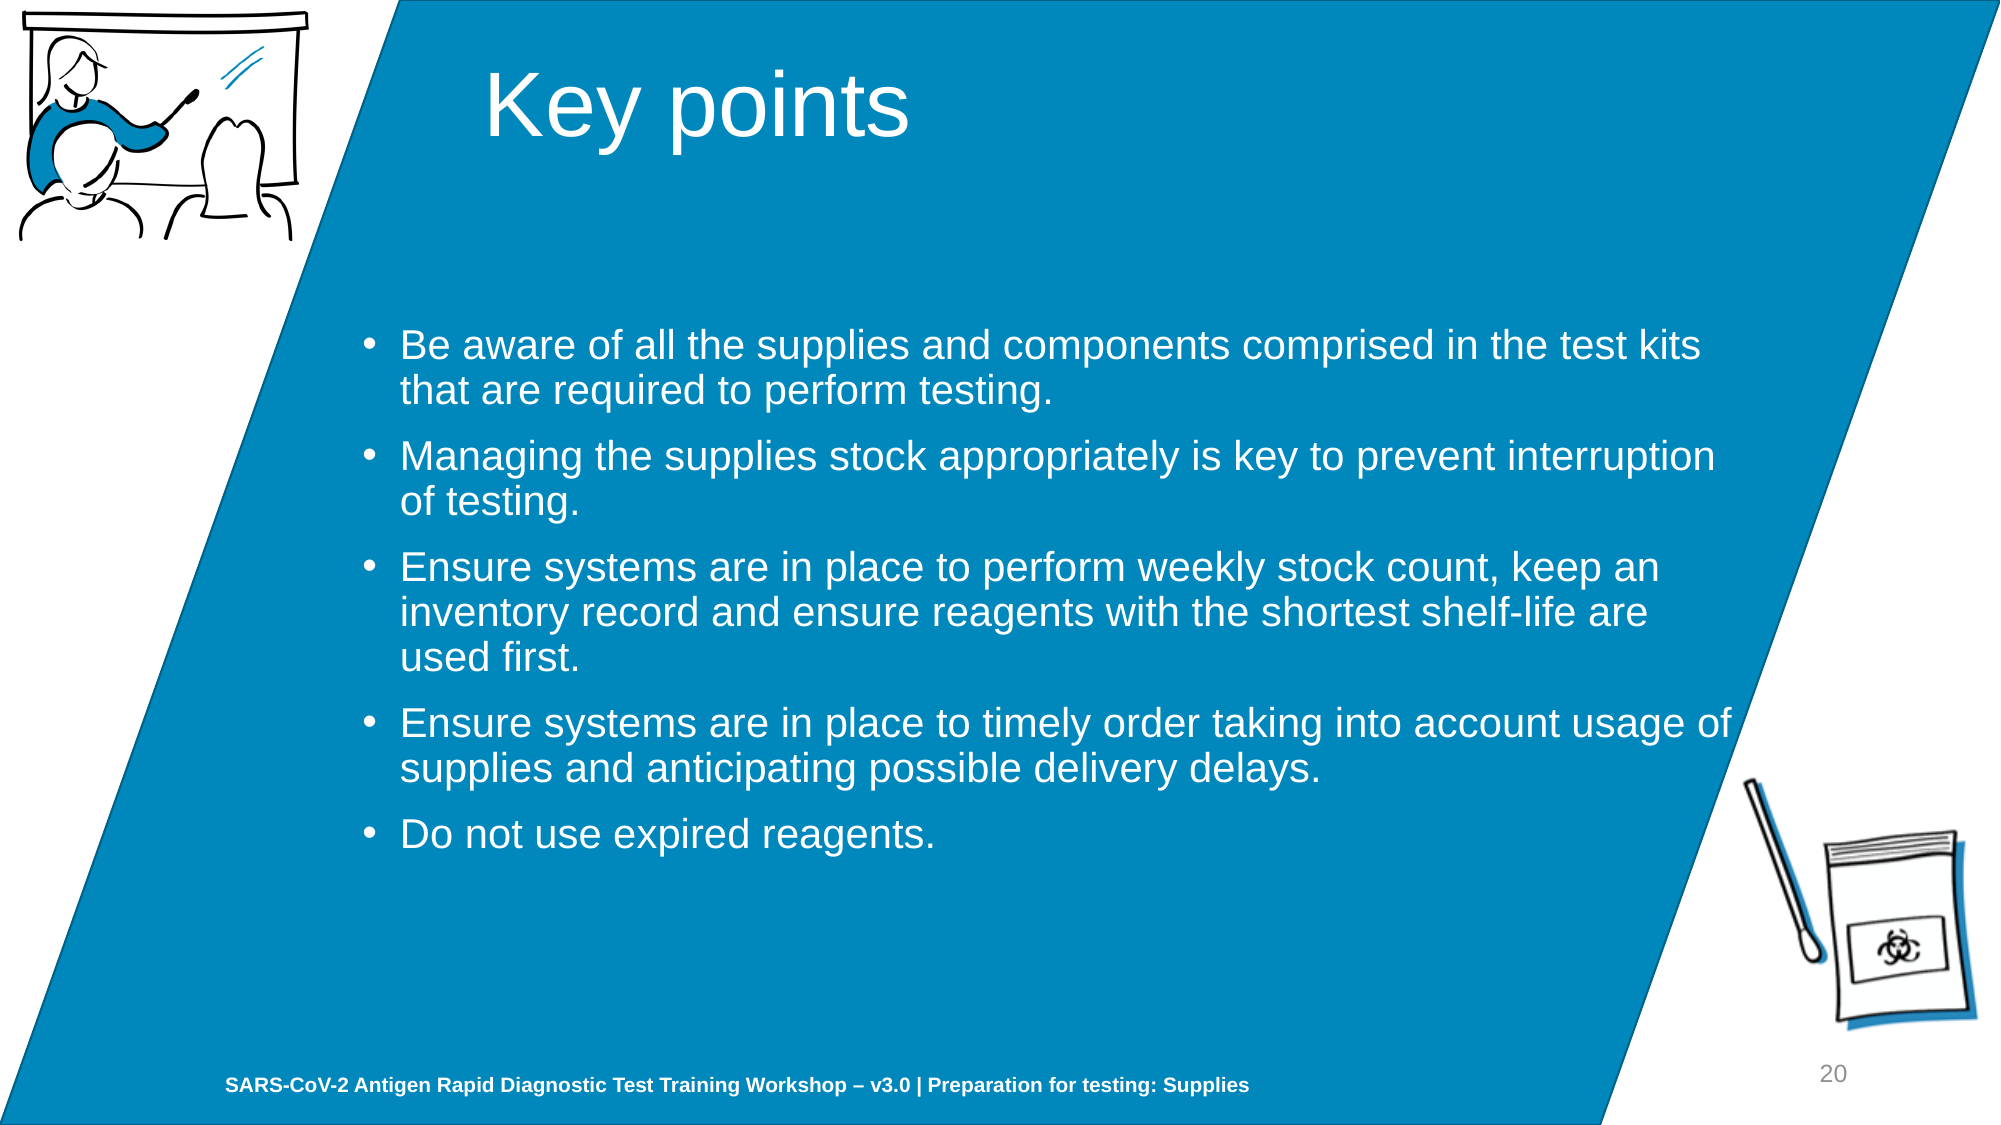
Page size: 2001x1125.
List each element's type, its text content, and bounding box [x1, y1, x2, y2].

slide_number 20 [1609, 1045, 1863, 1103]
text_box Key points [468, 49, 1236, 205]
picture [0, 0, 326, 255]
footer SARS-CoV-2 Antigen Rapid Diagnostic Test Training Workshop – v3.0 | Preparation for testing: Supplies [137, 1042, 1338, 1125]
text_box [0, 0, 2000, 1125]
picture [1733, 772, 2000, 1043]
text_box Be aware of all the supplies and components comprised in the test kits that are required to perform testing. Managing the supplies stock appropriately is key to prevent interruption of testing. Ensure systems are in place to perform weekly stock count, keep an inventory record and ensure reagents with the shortest shelf-life are used first. Ensure systems are in place to timely order taking into account usage of supplies and anticipating possible delivery delays. Do not use expired reagents. [347, 316, 1763, 1045]
